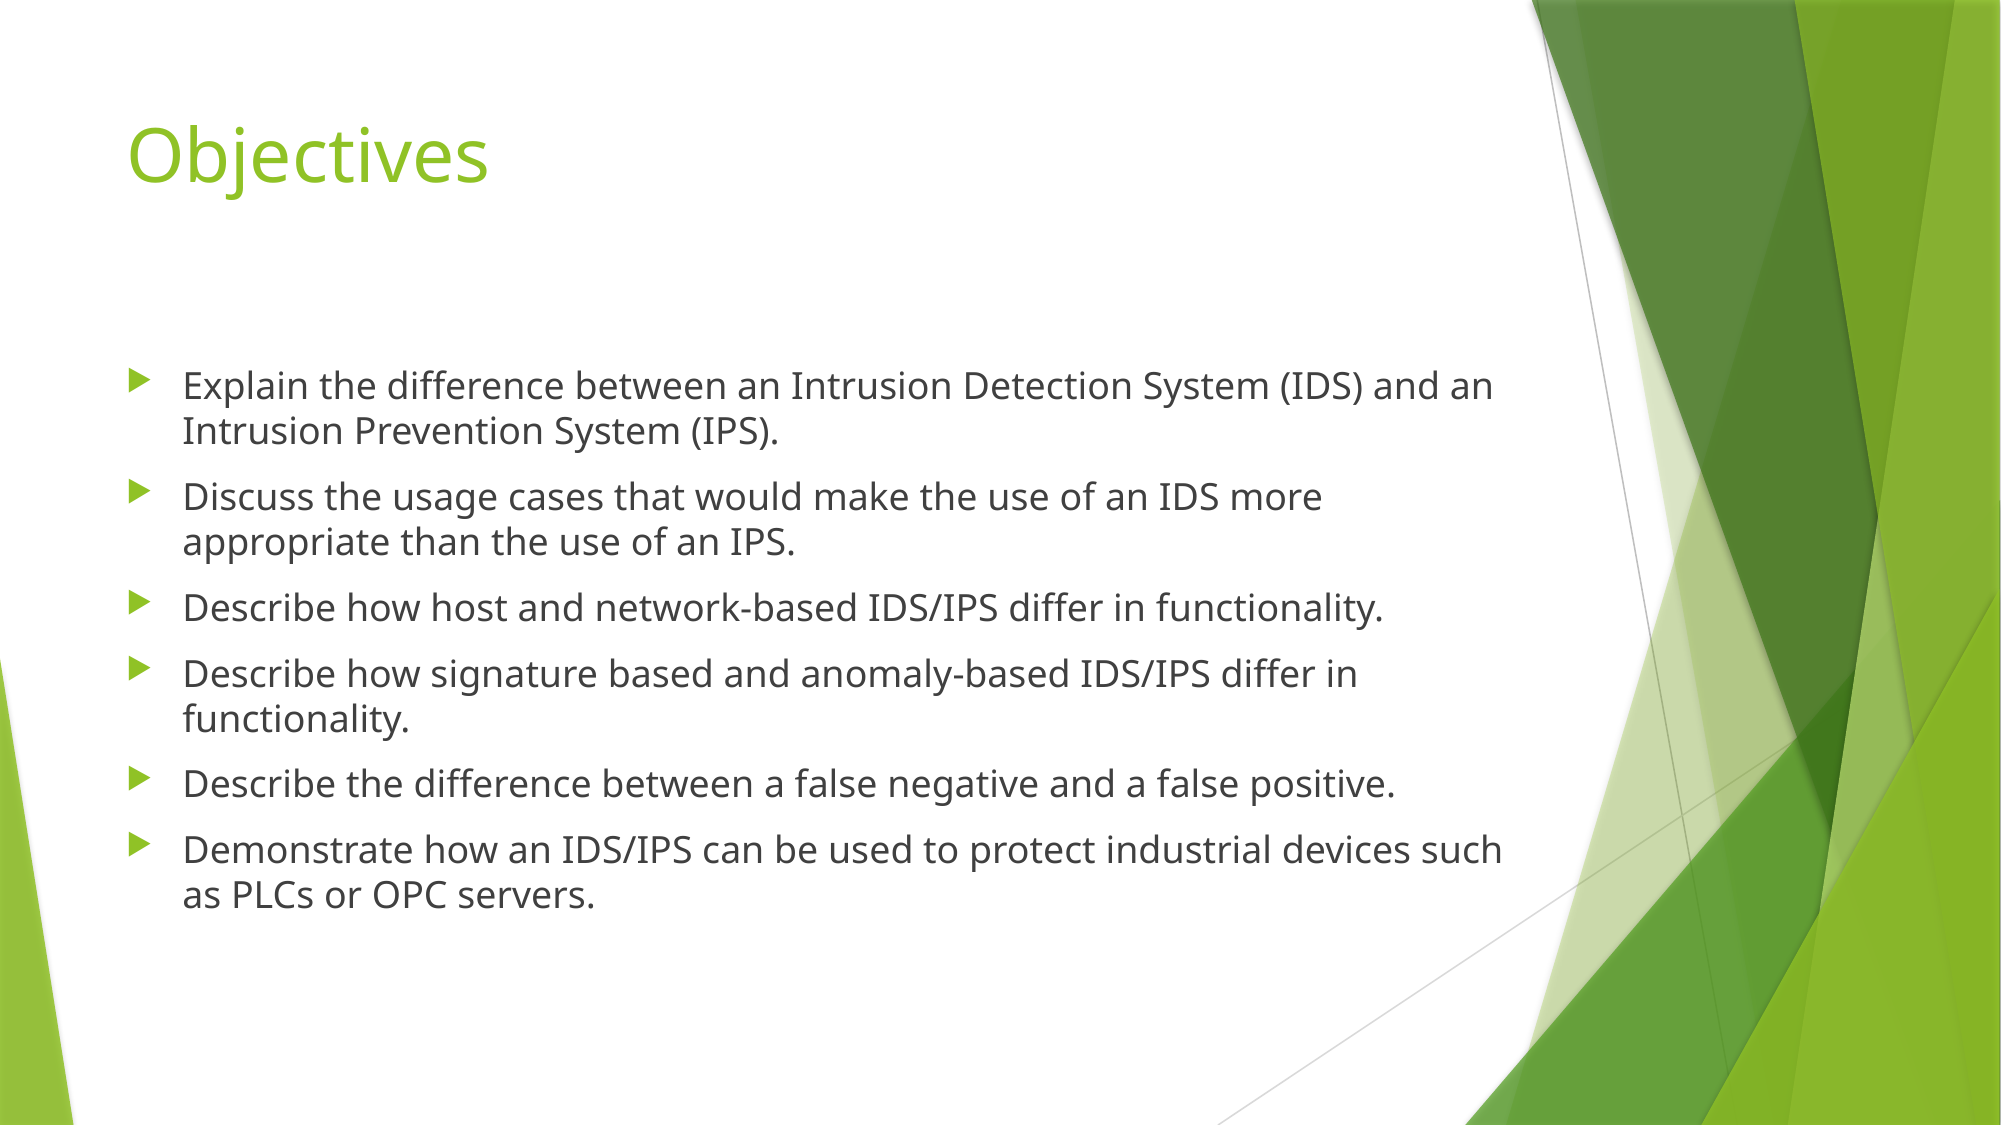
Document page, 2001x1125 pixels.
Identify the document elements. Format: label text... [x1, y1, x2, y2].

list Explain the difference between an Intrusion Detection System (IDS) and an Intrusion Prevention System (IPS). Discuss the usage cases that would make the use of an IDS more appropriate than the use of an IPS. Describe how host and network-based IDS/IPS differ in functionality. Describe how signature based and anomaly-based IDS/IPS differ in functionality. Describe the difference between a false negative and a false positive. Demonstrate how an IDS/IPS can be used to protect industrial devices such as PLCs or OPC servers. [111, 354, 1522, 992]
title Objectives [111, 99, 1522, 317]
